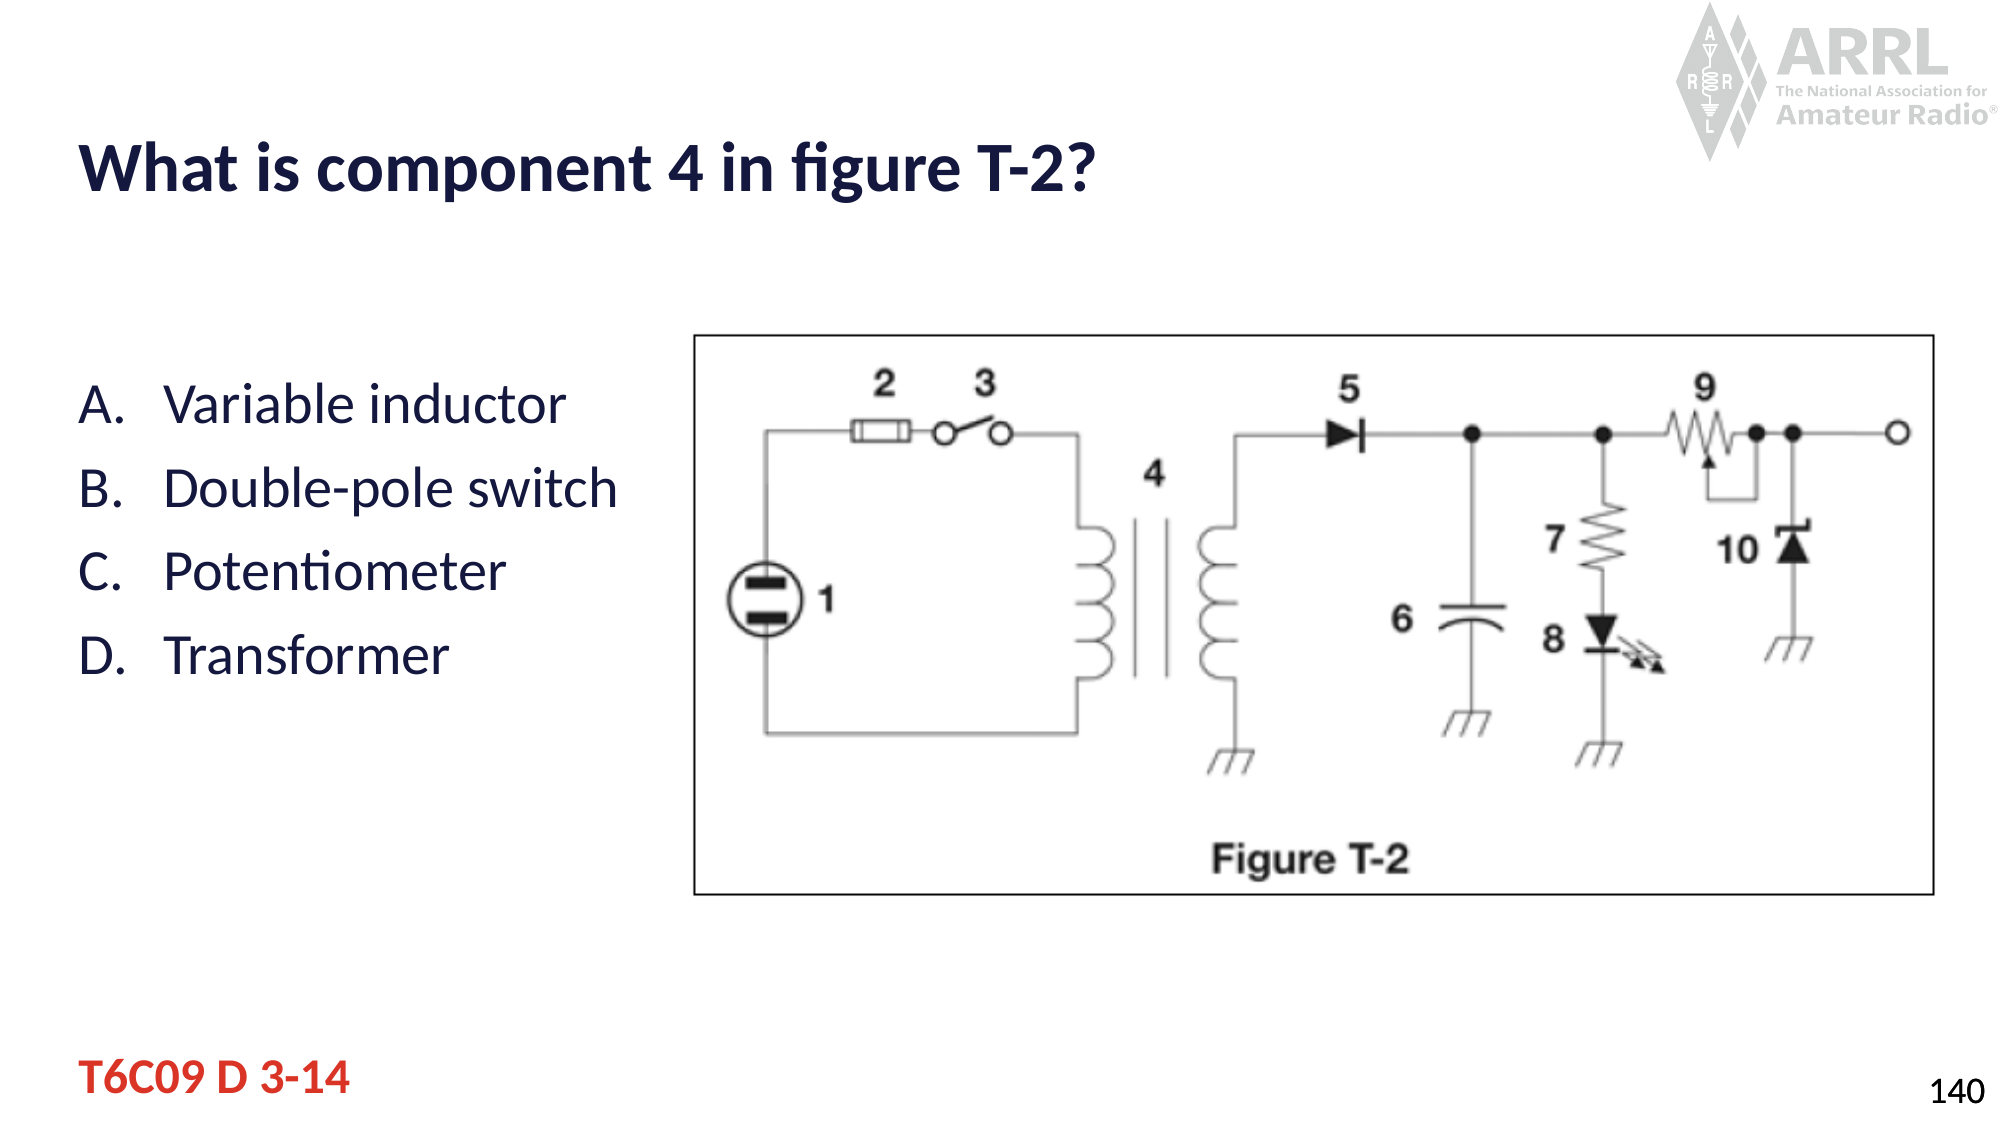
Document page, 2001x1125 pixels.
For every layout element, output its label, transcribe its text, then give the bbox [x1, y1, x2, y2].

list Variable inductor Double-pole switch Potentiometer Transformer [63, 365, 1863, 989]
title What is component 4 in figure T-2? [63, 59, 1863, 278]
picture [1674, 0, 2000, 164]
text_box T6C09 D 3-14 [63, 1036, 921, 1112]
picture [686, 325, 1937, 898]
